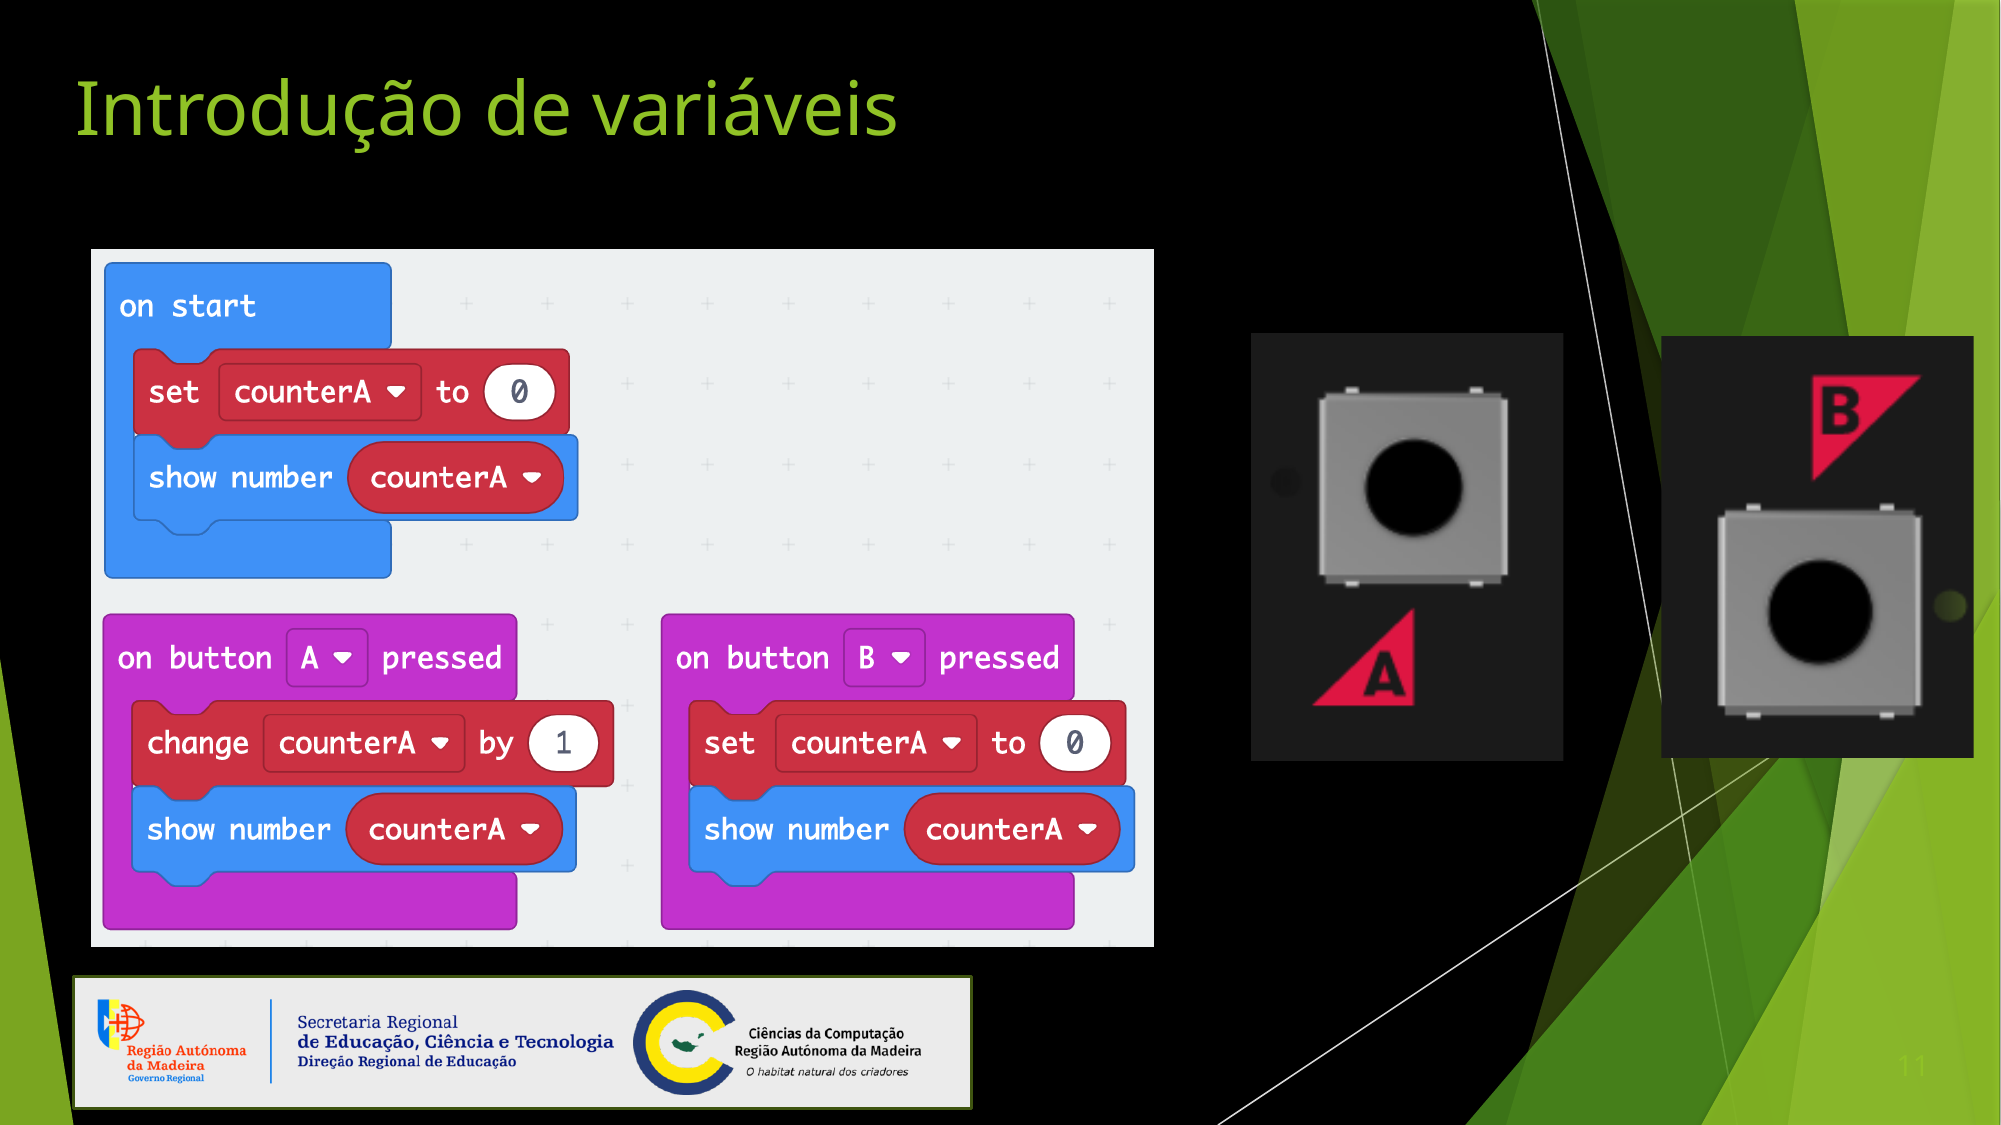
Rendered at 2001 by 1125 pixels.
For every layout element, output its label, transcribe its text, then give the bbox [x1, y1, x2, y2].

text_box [72, 975, 973, 1110]
picture [1250, 333, 1564, 762]
slide_number 11 [1673, 1037, 1945, 1097]
picture [1660, 336, 1975, 758]
title Introdução de variáveis [55, 50, 1828, 184]
picture [90, 248, 1154, 948]
